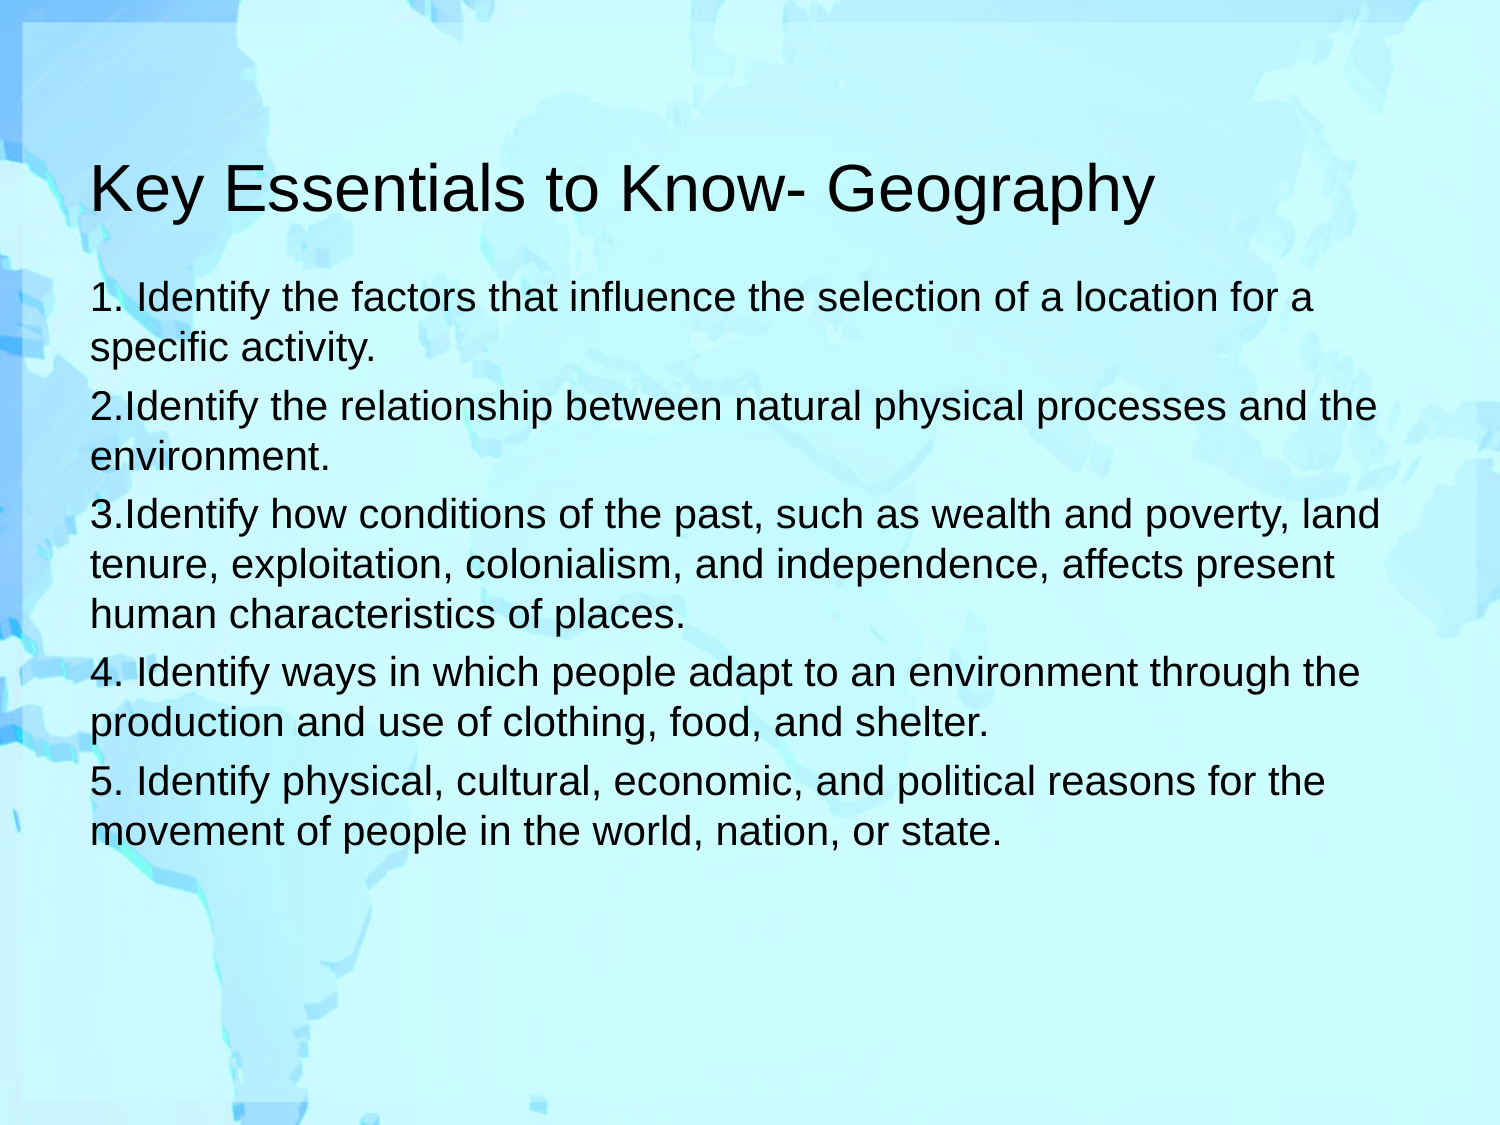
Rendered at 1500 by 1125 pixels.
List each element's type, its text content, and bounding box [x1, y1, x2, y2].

title Key Essentials to Know- Geography [74, 45, 1425, 233]
list 1. Identify the factors that influence the selection of a location for a specific activity. 2.Identify the relationship between natural physical processes and the environment. 3.Identify how conditions of the past, such as wealth and poverty, land tenure, exploitation, colonialism, and independence, affects present human characteristics of places. 4. Identify ways in which people adapt to an environment through the production and use of clothing, food, and shelter. 5. Identify physical, cultural, economic, and political reasons for the movement of people in the world, nation, or state. [74, 262, 1425, 1090]
picture [0, 0, 1500, 1125]
